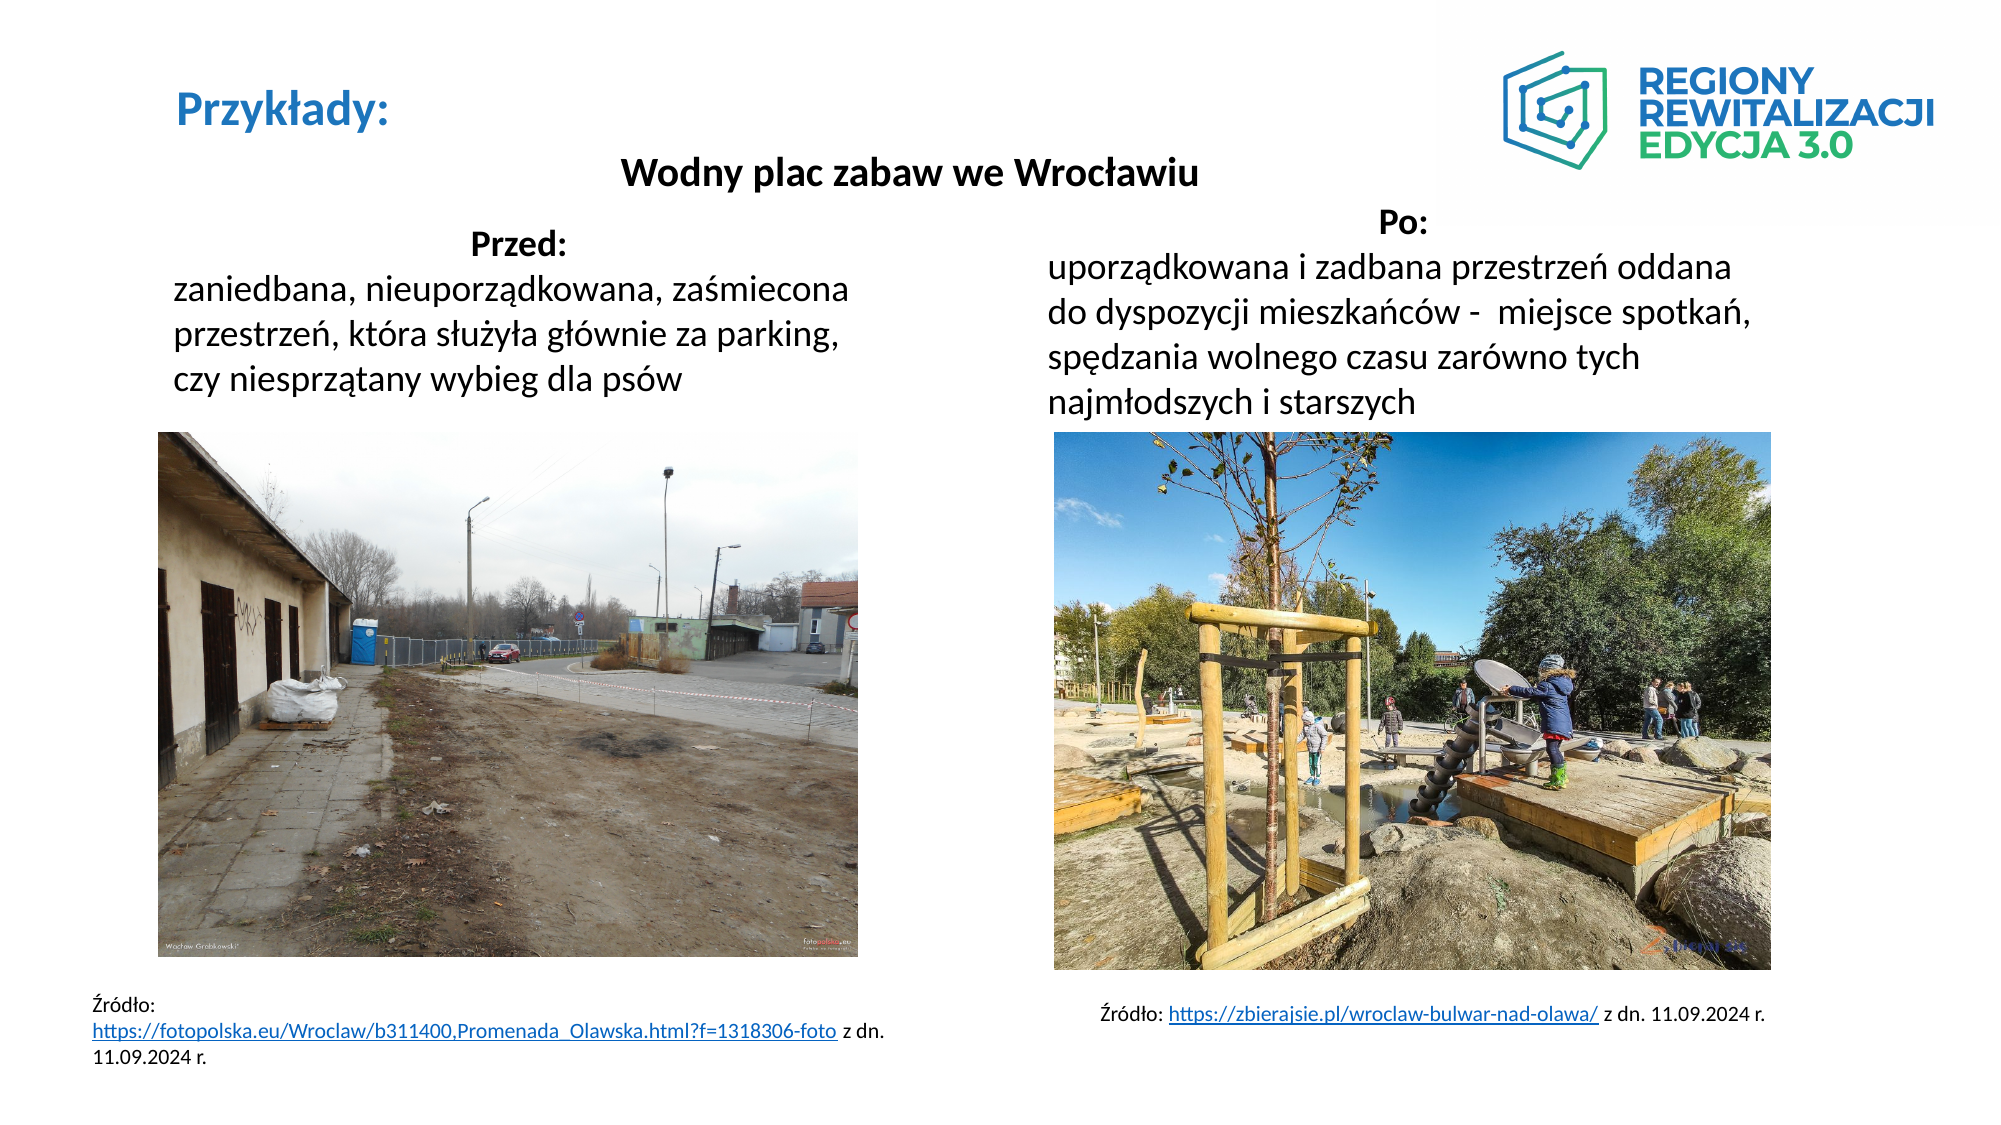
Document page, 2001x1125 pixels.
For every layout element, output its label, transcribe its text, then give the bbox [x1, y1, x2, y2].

text_box Przed: zaniedbana, nieuporządkowana, zaśmiecona przestrzeń, która służyła głównie za parking, czy niesprzątany wybieg dla psów [158, 211, 888, 407]
text_box Wodny plac zabaw we Wrocławiu [605, 137, 1223, 203]
title Przykłady: [161, 60, 508, 158]
text_box Źródło: https://fotopolska.eu/Wroclaw/b311400,Promenada_Olawska.html?f=1318306-foto z dn. 11.09.2024 r. [77, 982, 915, 1077]
text_box Źródło: https://zbierajsie.pl/wroclaw-bulwar-nad-olawa/ z dn. 11.09.2024 r. [1085, 992, 1791, 1034]
text_box Po: uporządkowana i zadbana przestrzeń oddana do dyspozycji mieszkańców - miejsce spotkań, spędzania wolnego czasu zarówno tych najmłodszych i starszych [1032, 190, 1793, 475]
picture [1436, 0, 2000, 226]
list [158, 432, 858, 957]
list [1054, 432, 1771, 970]
